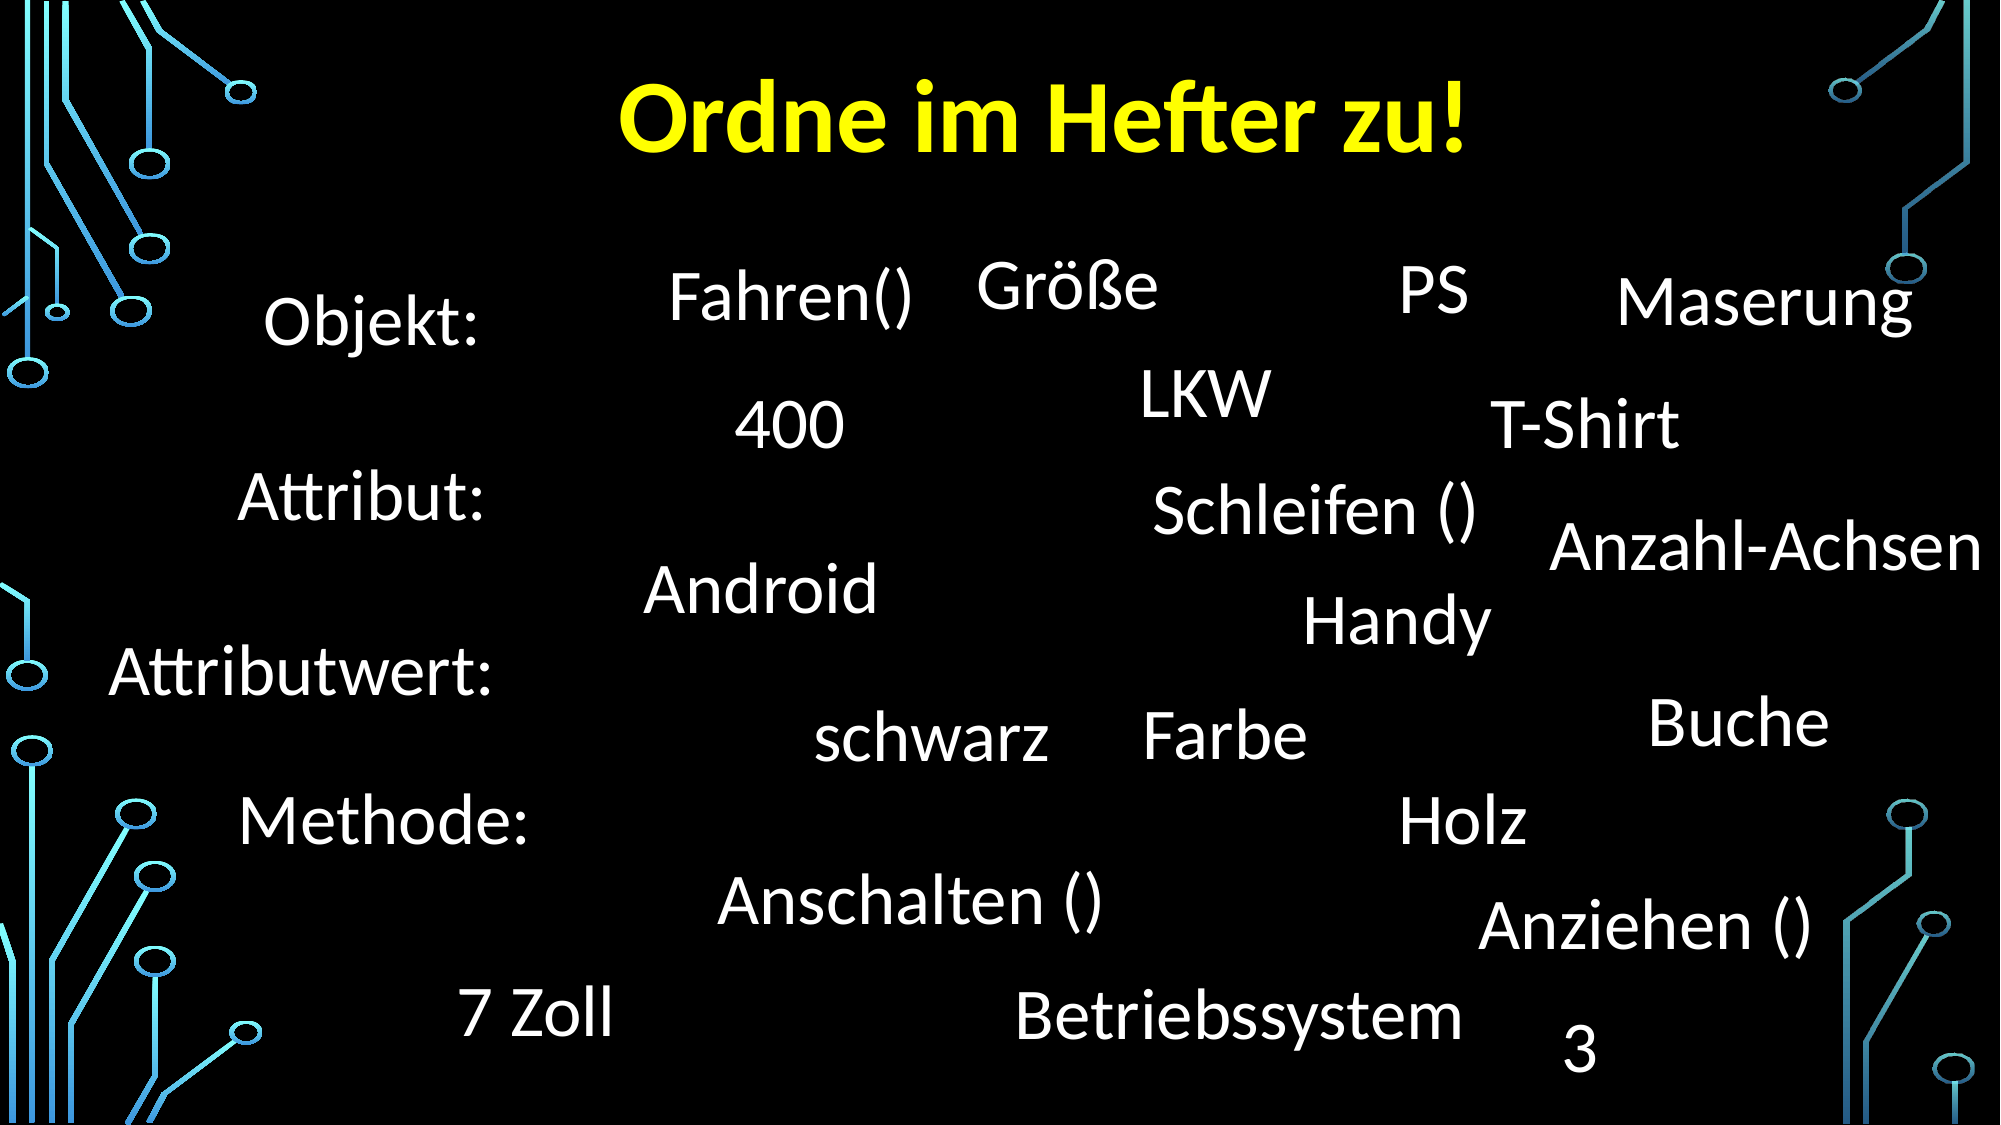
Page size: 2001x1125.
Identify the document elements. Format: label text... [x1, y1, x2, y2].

text_box Farbe [1127, 678, 1454, 782]
text_box Methode: [222, 763, 550, 866]
text_box Anzahl-Achsen [1534, 490, 2000, 593]
text_box Maserung [1600, 245, 1968, 348]
text_box 3 [1546, 992, 1914, 1095]
text_box LKW [1124, 337, 1451, 440]
text_box Anschalten () [702, 844, 1135, 947]
text_box Anziehen () [1463, 869, 1865, 972]
text_box Schleifen () [1137, 454, 1502, 557]
text_box 7 Zoll [441, 955, 769, 1058]
text_box T-Shirt [1475, 367, 1803, 471]
text_box 400 [719, 367, 1046, 471]
text_box Fahren() [653, 240, 980, 343]
text_box Buche [1633, 665, 1960, 769]
text_box Betriebssystem [999, 959, 1569, 1062]
text_box Holz [1383, 763, 1710, 867]
text_box schwarz [798, 680, 1125, 783]
text_box Attributwert: [93, 615, 523, 718]
text_box Android [628, 533, 955, 636]
text_box Handy [1287, 563, 1614, 667]
text_box PS [1383, 233, 1710, 336]
title Ordne im Hefter zu! [233, 0, 1859, 241]
text_box Attribut: [222, 440, 550, 543]
text_box Größe [961, 229, 1288, 332]
text_box Objekt: [249, 265, 576, 368]
